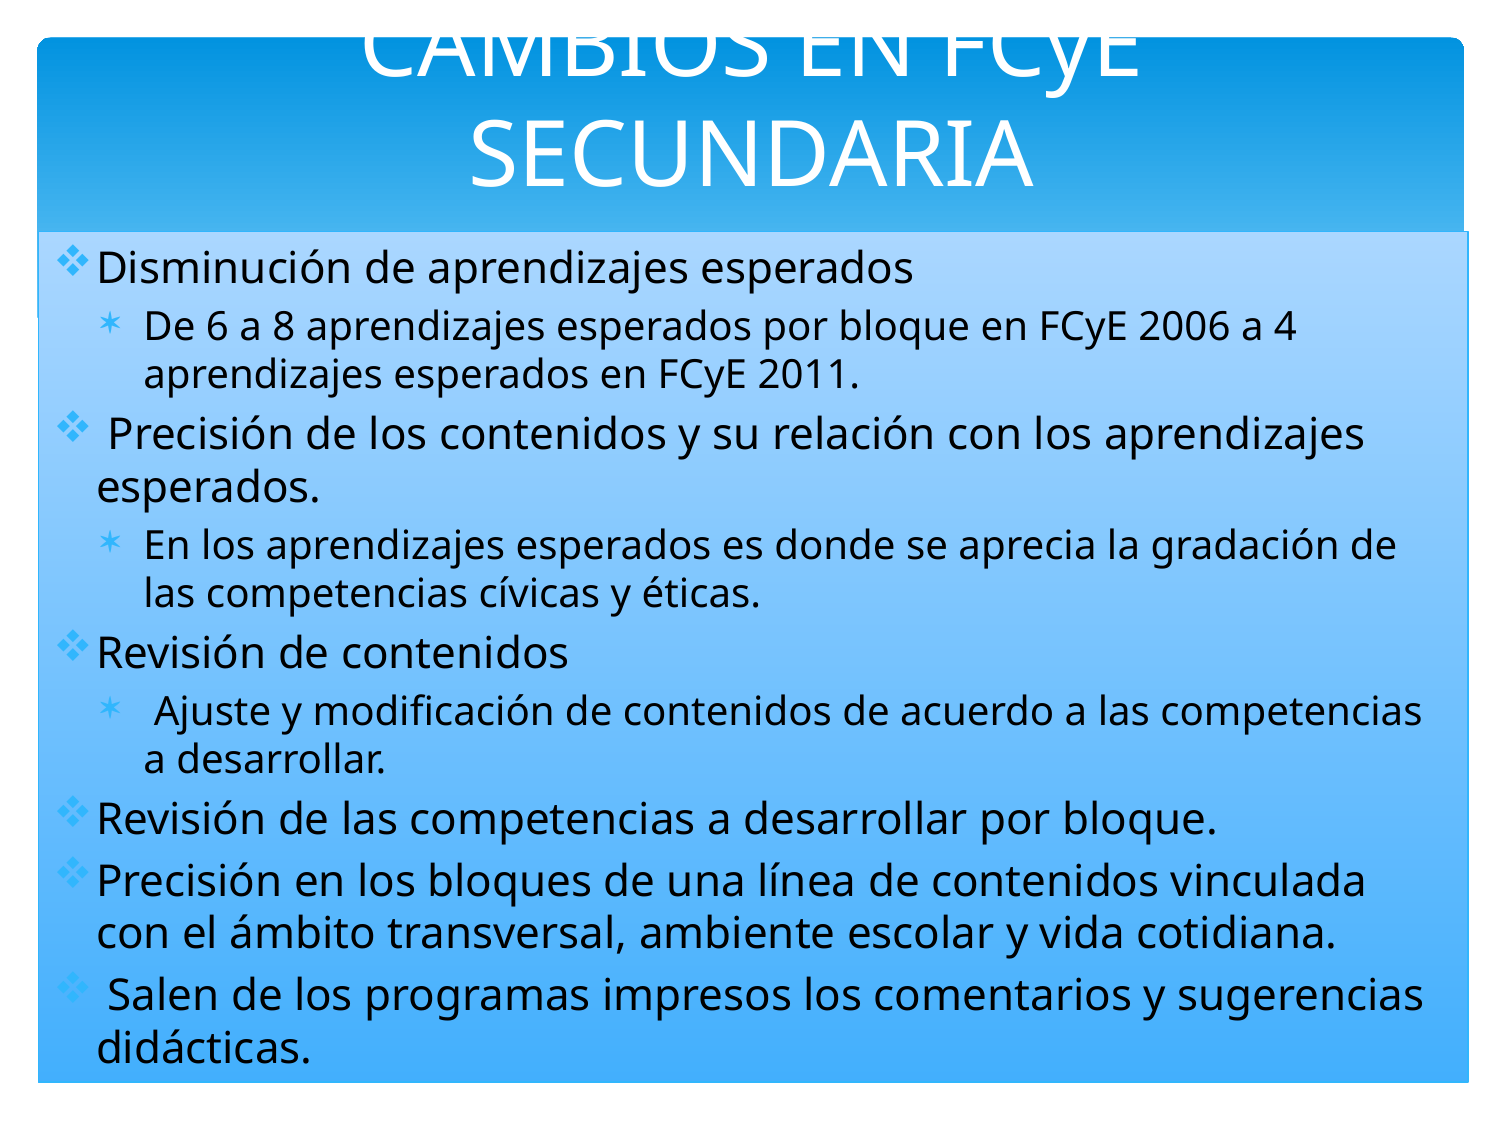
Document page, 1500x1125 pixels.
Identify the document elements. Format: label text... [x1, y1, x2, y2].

title CAMBIOS EN FCyE SECUNDARIA [76, 30, 1427, 159]
list Disminución de aprendizajes esperados De 6 a 8 aprendizajes esperados por bloque en FCyE 2006 a 4 aprendizajes esperados en FCyE 2011. Precisión de los contenidos y su relación con los aprendizajes esperados. En los aprendizajes esperados es donde se aprecia la gradación de las competencias cívicas y éticas. Revisión de contenidos Ajuste y modificación de contenidos de acuerdo a las competencias a desarrollar. Revisión de las competencias a desarrollar por bloque. Precisión en los bloques de una línea de contenidos vinculada con el ámbito transversal, ambiente escolar y vida cotidiana. Salen de los programas impresos los comentarios y sugerencias didácticas. [38, 231, 1469, 1083]
